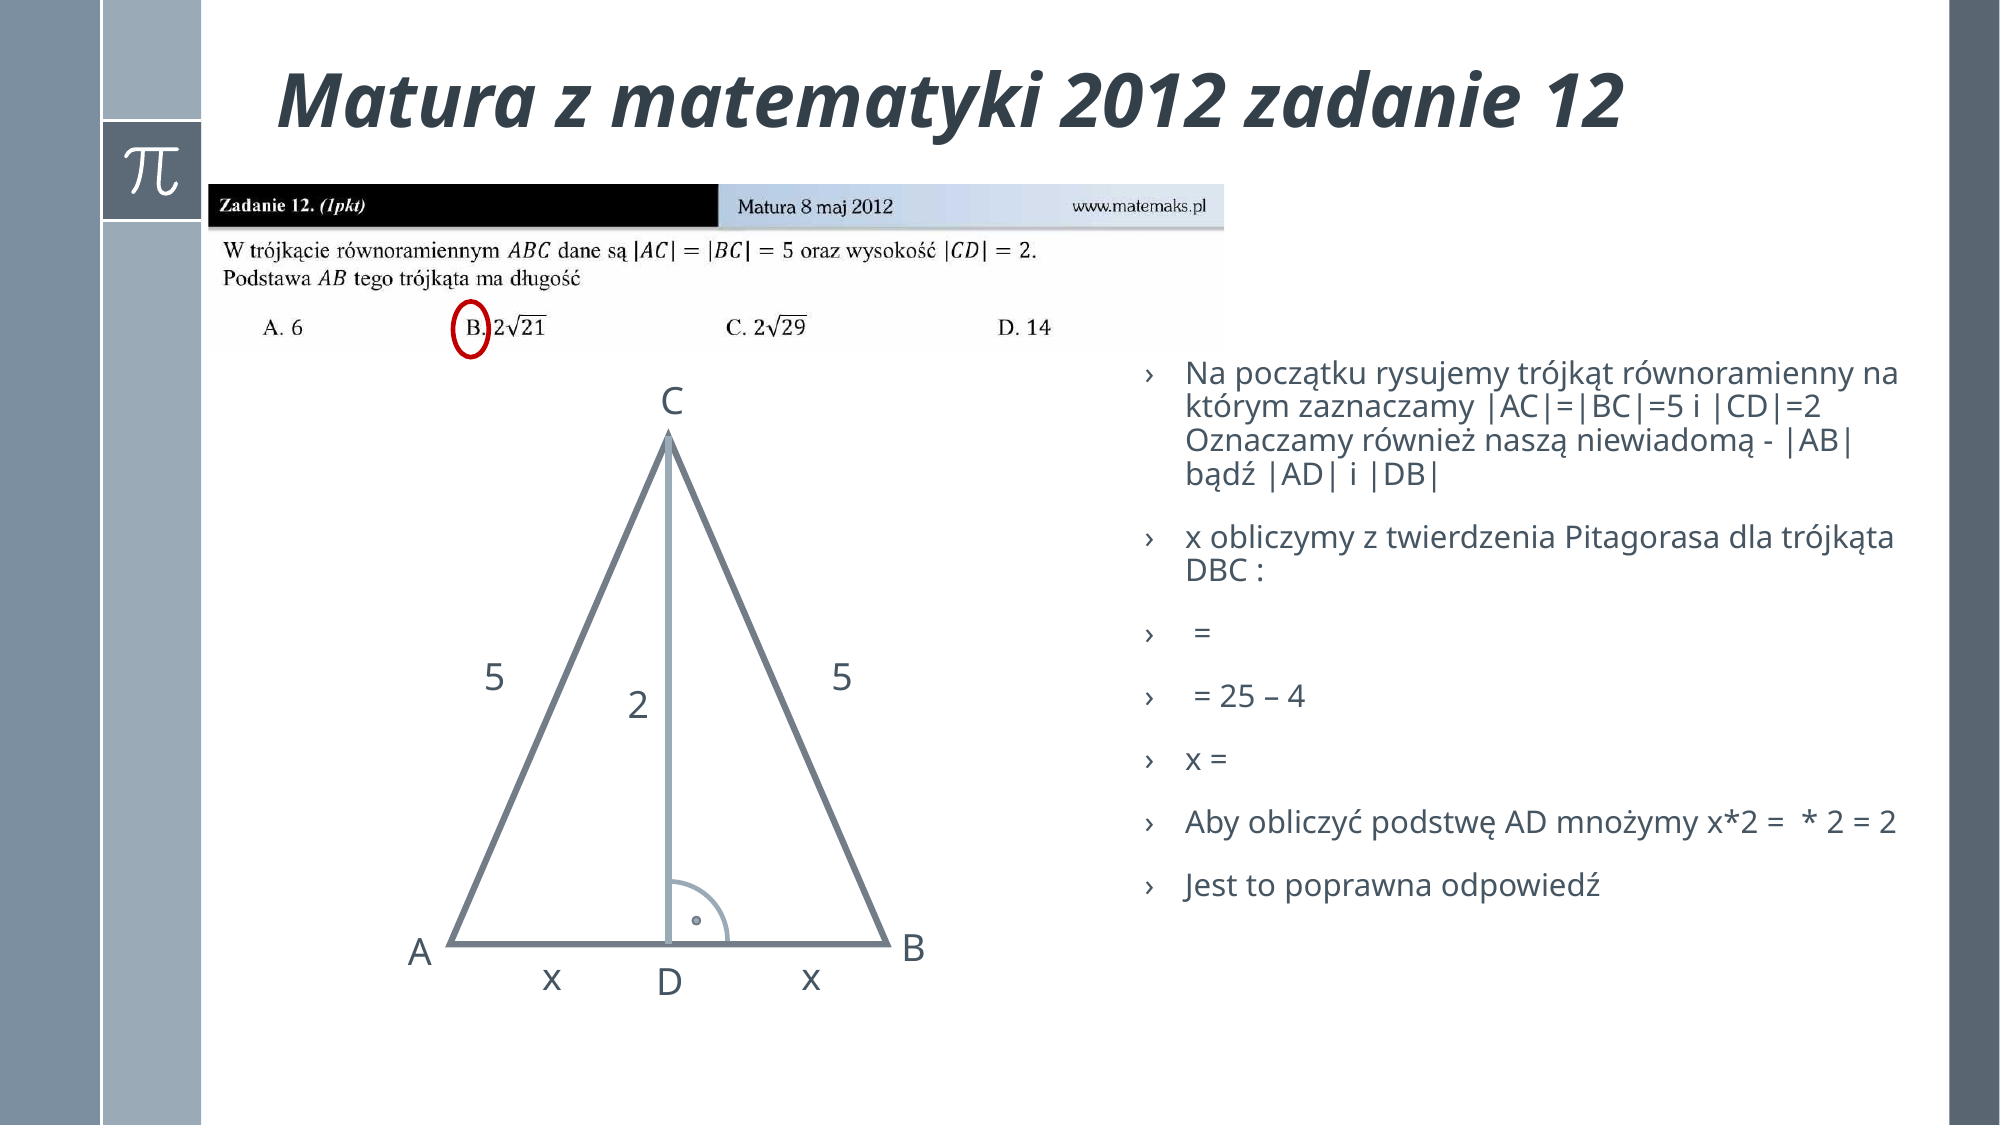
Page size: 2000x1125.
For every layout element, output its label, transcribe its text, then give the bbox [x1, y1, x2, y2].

text_box [457, 350, 485, 359]
text_box 2 [612, 674, 665, 734]
title Matura z matematyki 2012 zadanie 12 [261, 30, 1867, 151]
text_box 5 [468, 645, 521, 705]
text_box 5 [816, 645, 868, 705]
text_box [691, 915, 702, 926]
text_box D [641, 950, 699, 1010]
text_box x [786, 945, 825, 1005]
text_box x [527, 945, 580, 1006]
text_box [669, 880, 729, 942]
text_box [448, 441, 886, 946]
text_box A [393, 920, 447, 981]
text_box C [645, 369, 700, 430]
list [208, 184, 1225, 350]
text_box B [886, 916, 941, 977]
